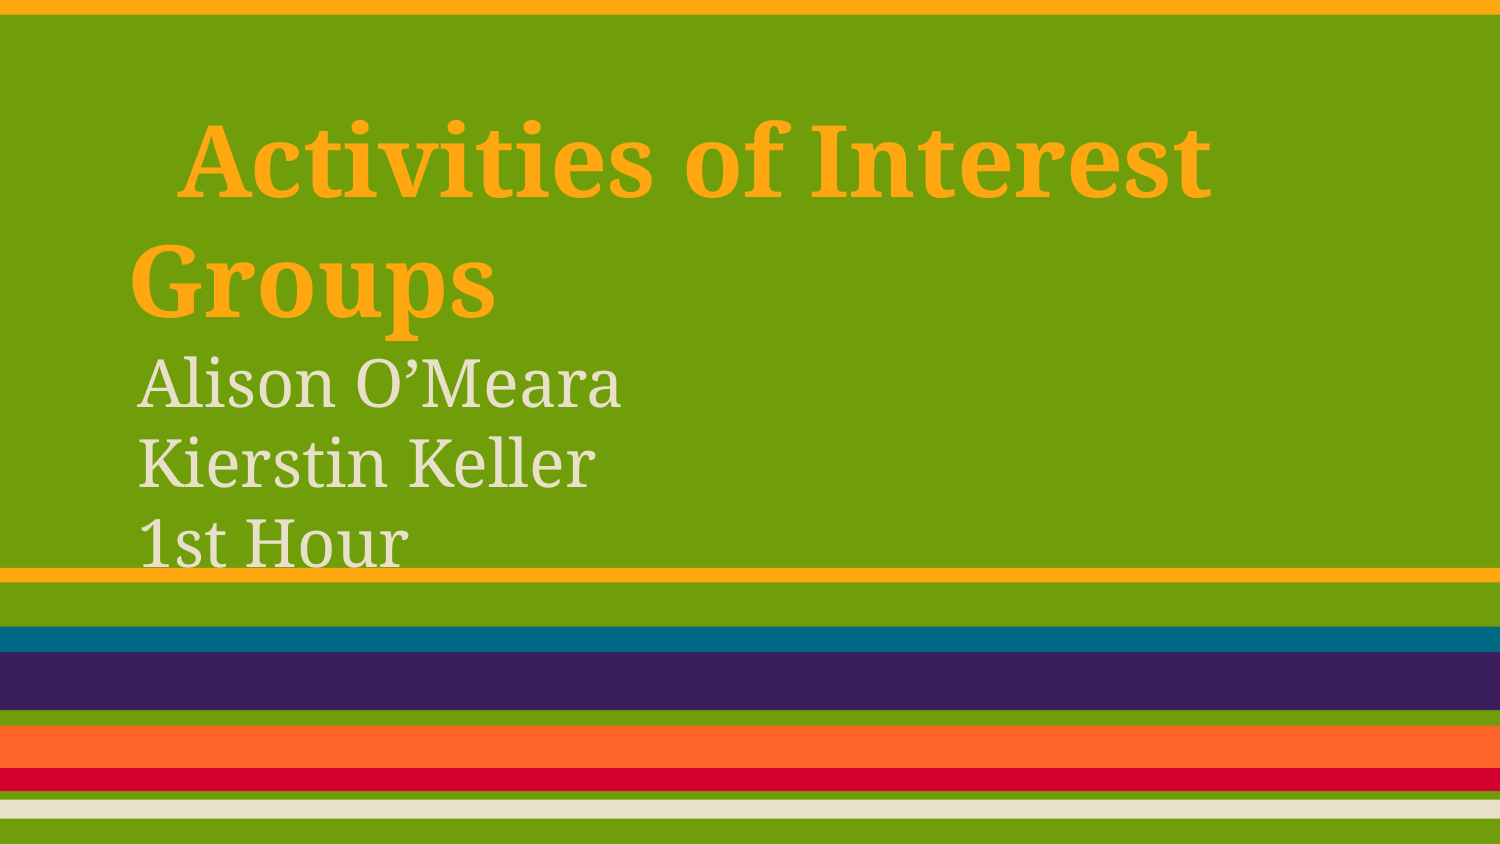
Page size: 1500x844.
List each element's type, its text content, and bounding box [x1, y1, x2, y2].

title Activities of Interest Groups [112, 171, 1388, 353]
subtitle Alison O’Meara Kierstin Keller 1st Hour [122, 326, 1398, 464]
